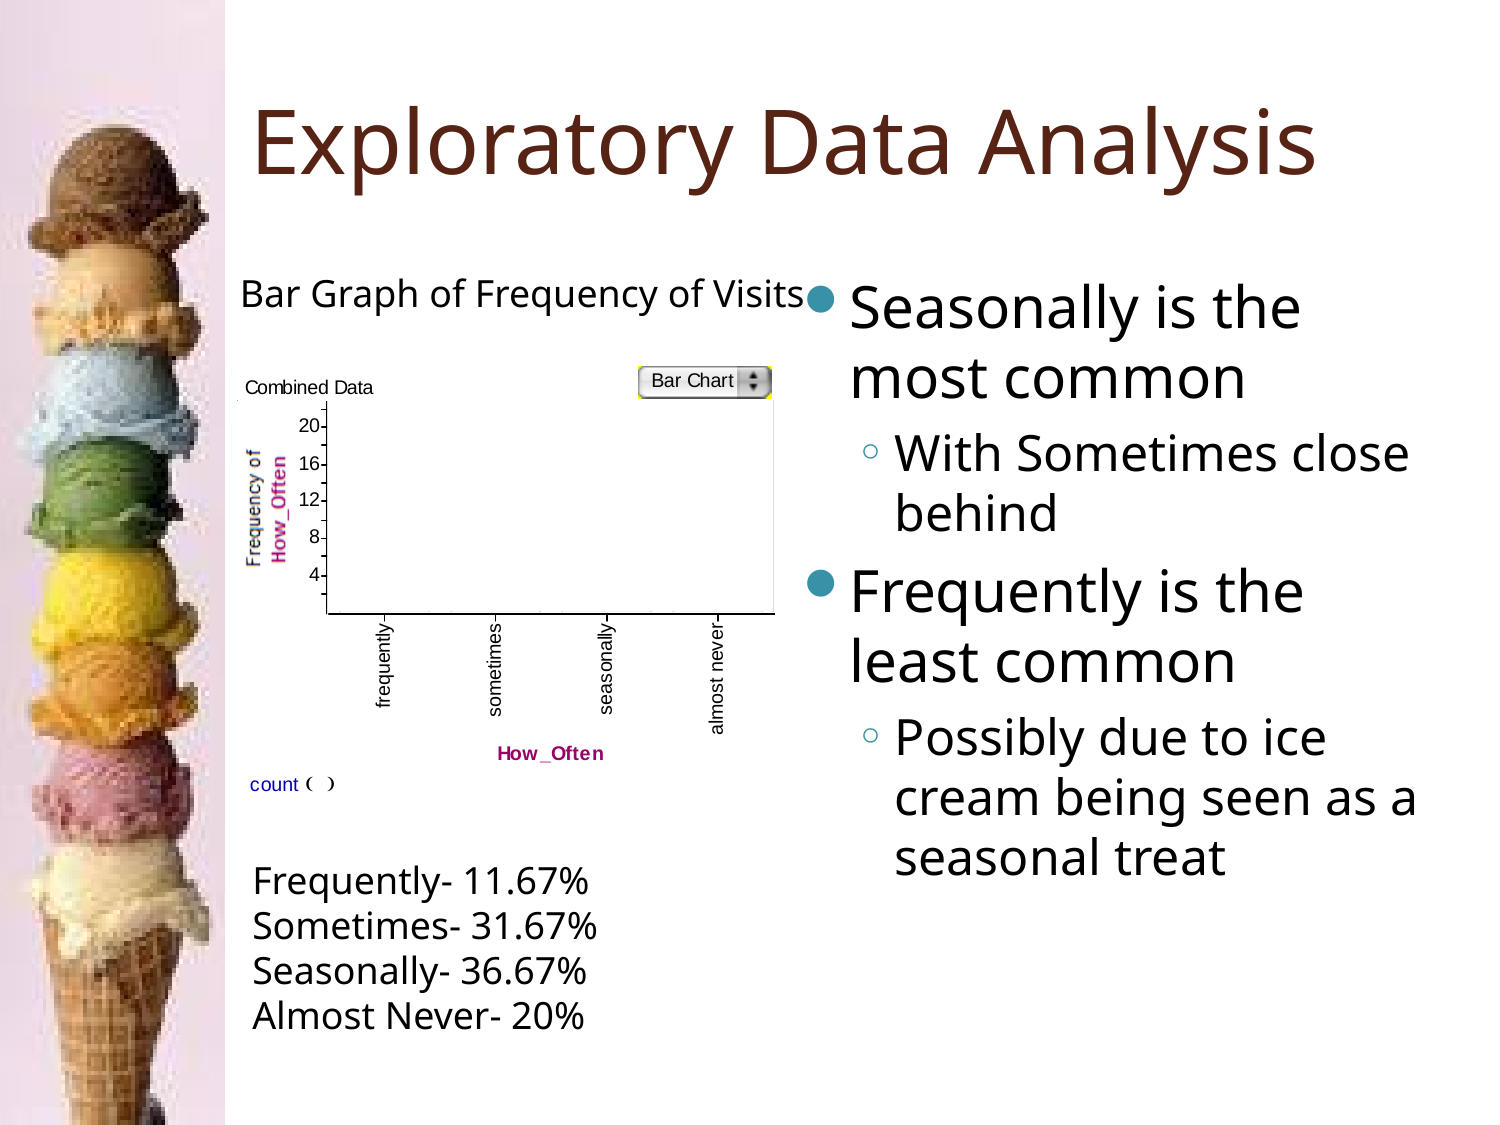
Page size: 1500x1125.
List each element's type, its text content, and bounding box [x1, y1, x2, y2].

title Exploratory Data Analysis [235, 45, 1466, 233]
picture [237, 360, 776, 801]
text_box Bar Graph of Frequency of Visits [233, 262, 913, 323]
text_box Frequently- 11.67% Sometimes- 31.67% Seasonally- 36.67% Almost Never- 20% [237, 849, 875, 1045]
picture [0, 0, 226, 1125]
list Seasonally is the most common With Sometimes close behind Frequently is the least common Possibly due to ice cream being seen as a seasonal treat [774, 262, 1438, 1005]
